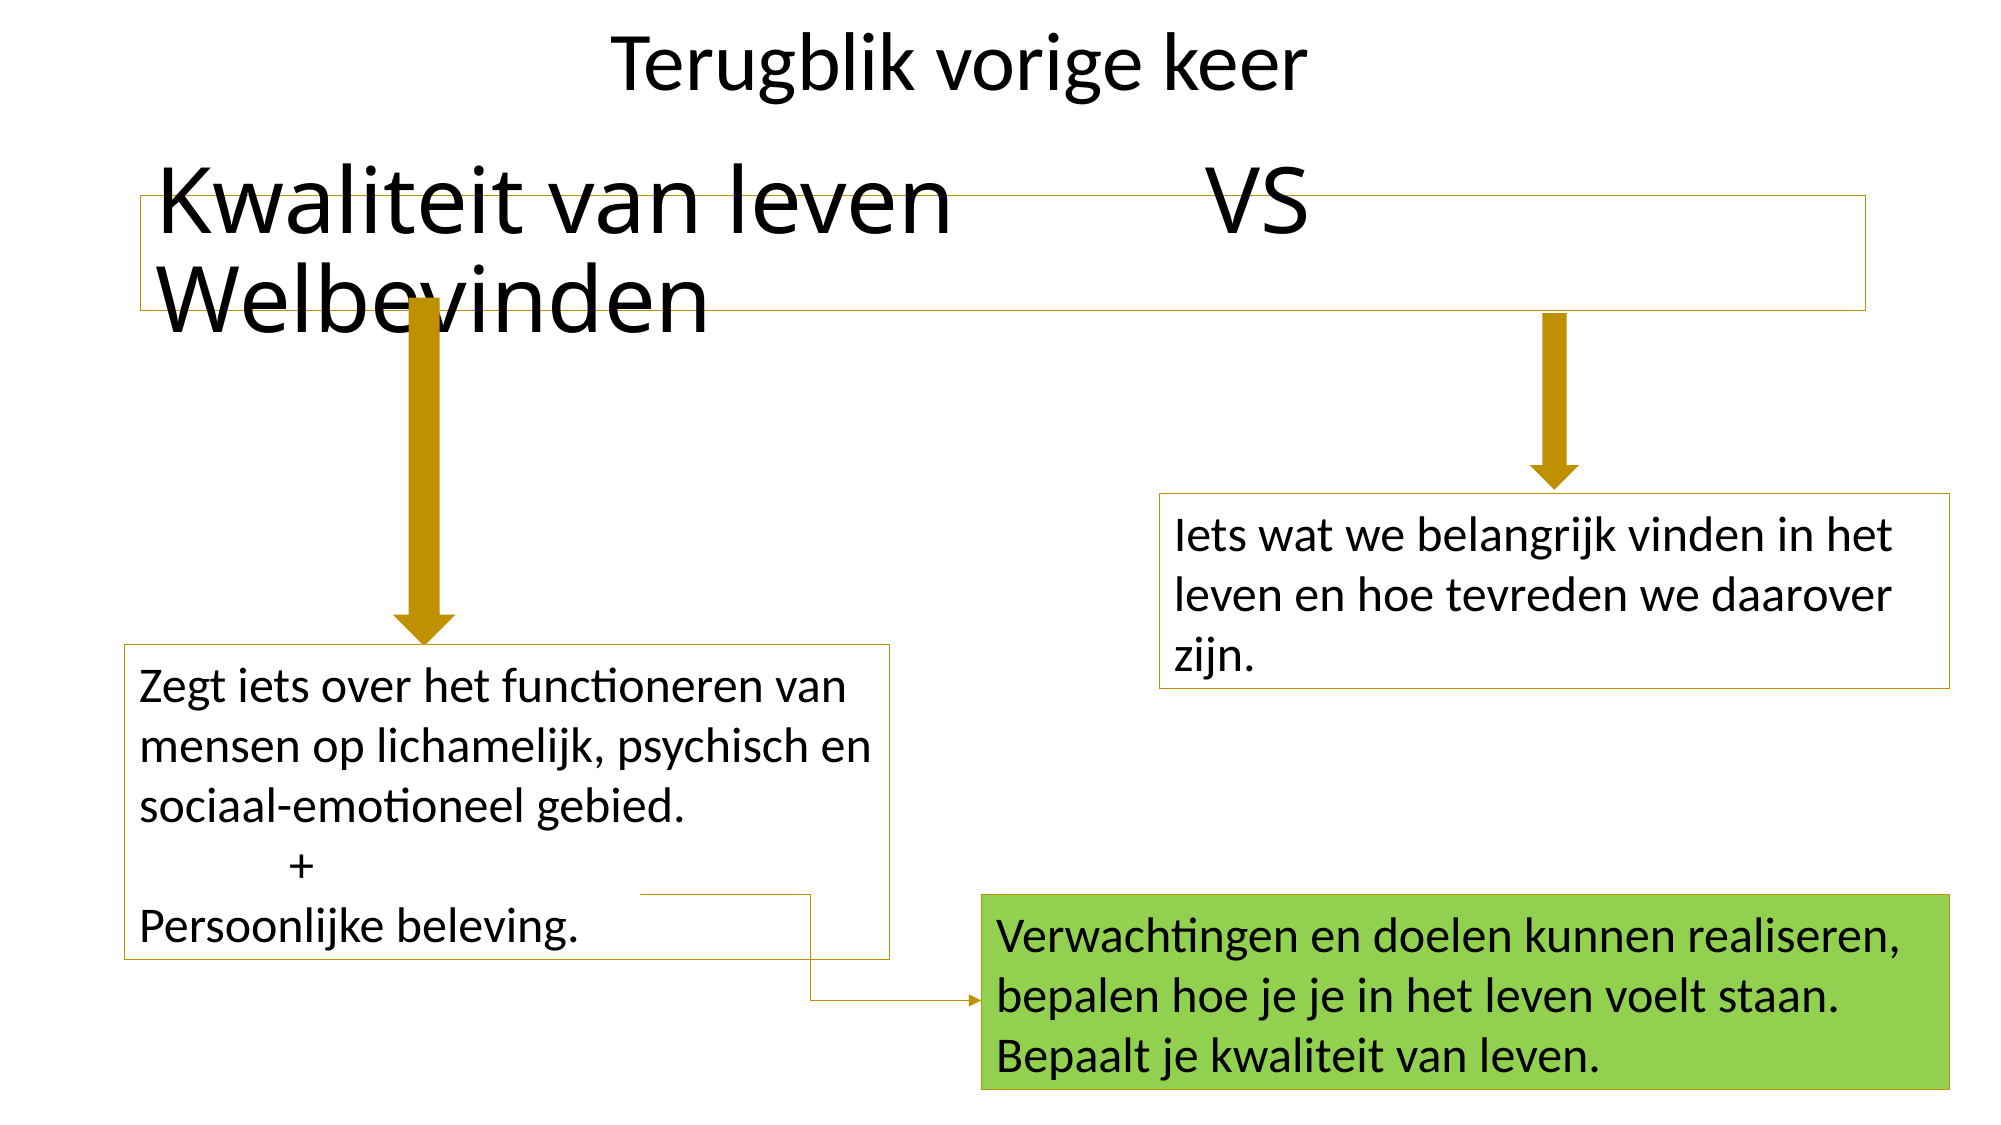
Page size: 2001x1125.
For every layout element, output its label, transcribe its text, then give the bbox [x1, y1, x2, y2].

text_box Verwachtingen en doelen kunnen realiseren, bepalen hoe je je in het leven voelt staan. Bepaalt je kwaliteit van leven. [981, 894, 1950, 1090]
text_box Iets wat we belangrijk vinden in het leven en hoe tevreden we daarover zijn. [1159, 493, 1950, 689]
text_box Terugblik vorige keer [595, 0, 1367, 115]
text_box Zegt iets over het functioneren van mensen op lichamelijk, psychisch en sociaal-emotioneel gebied. + Persoonlijke beleving. [124, 644, 890, 960]
text_box [392, 297, 456, 644]
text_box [640, 894, 982, 1001]
title Kwaliteit van leven VS Welbevinden [140, 195, 1866, 311]
text_box [1529, 313, 1580, 490]
